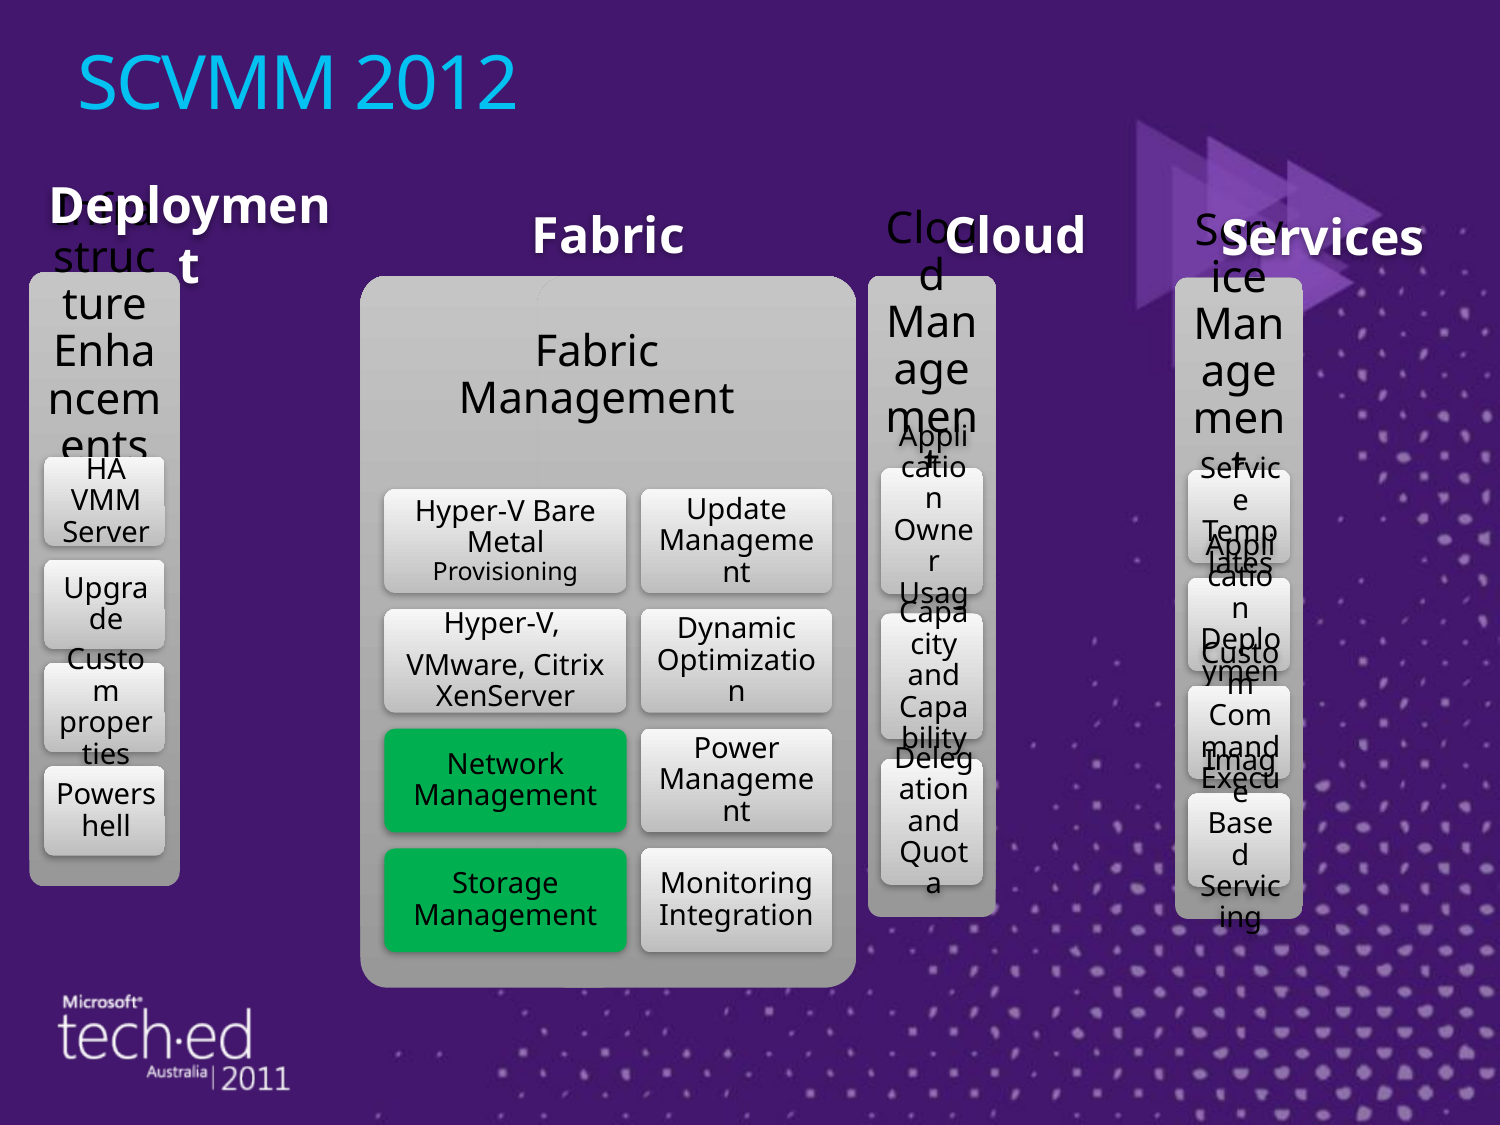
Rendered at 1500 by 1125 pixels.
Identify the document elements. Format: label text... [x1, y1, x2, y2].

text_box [1174, 196, 1471, 990]
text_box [867, 194, 1164, 988]
picture [0, 0, 1500, 1125]
text_box SCVMM 2012 [62, 37, 1438, 199]
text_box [359, 194, 857, 988]
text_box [29, 196, 351, 988]
